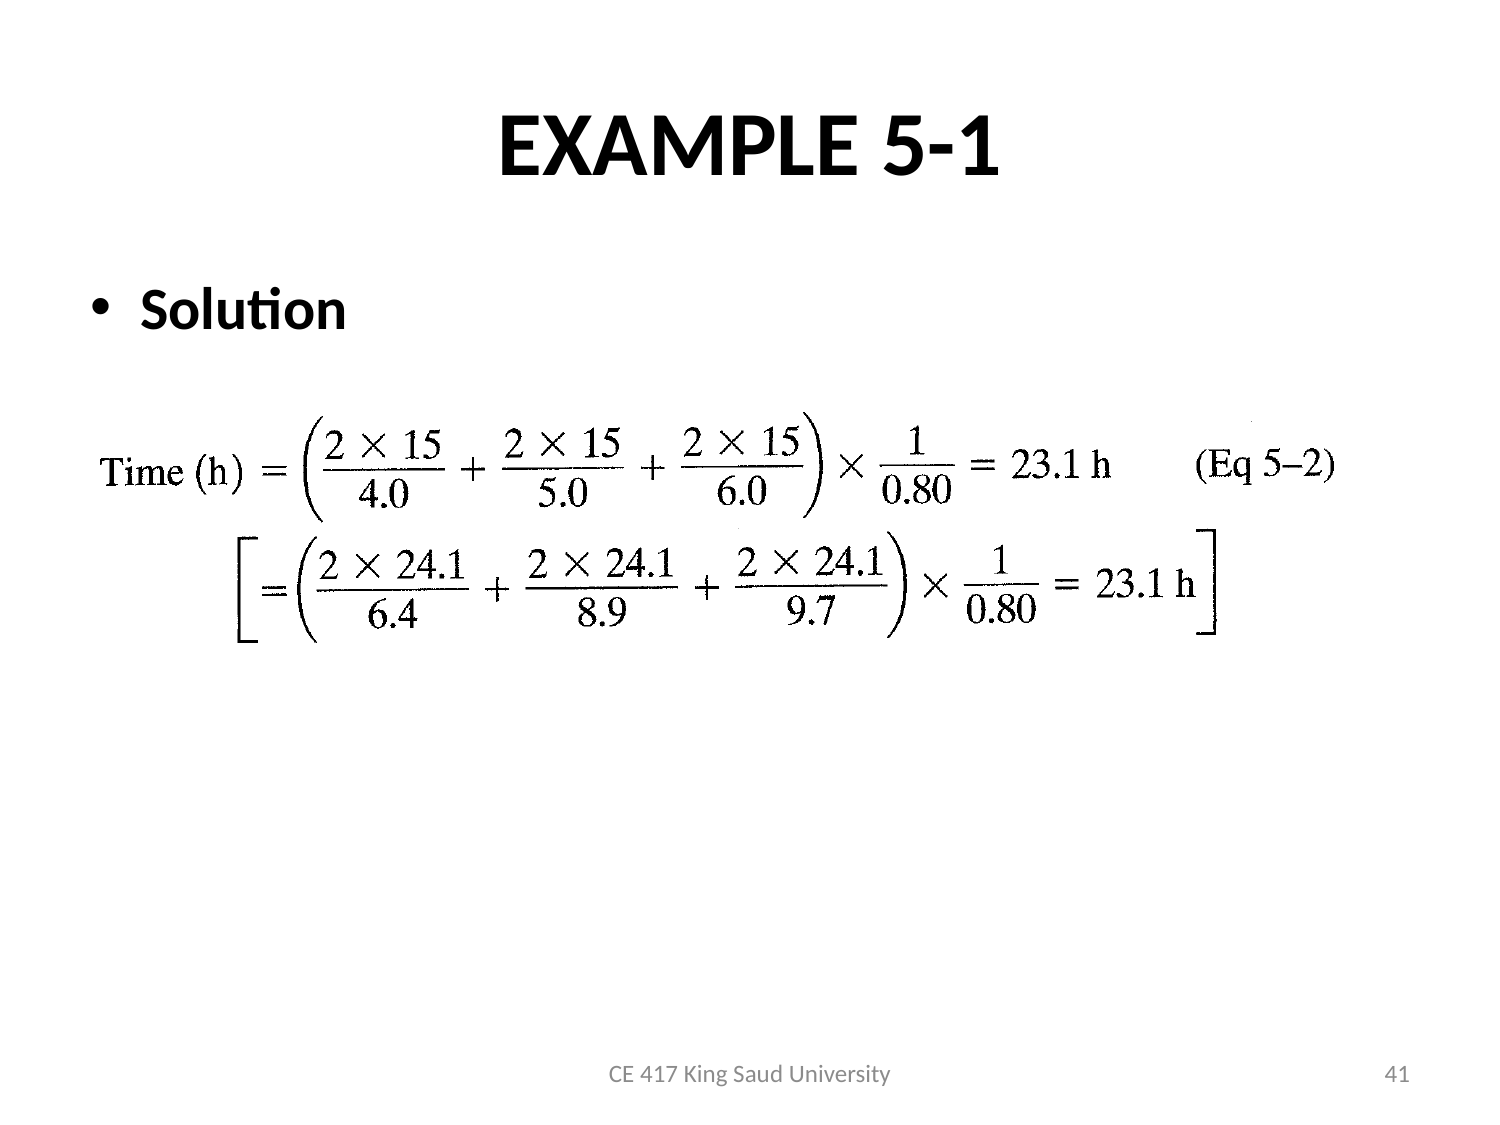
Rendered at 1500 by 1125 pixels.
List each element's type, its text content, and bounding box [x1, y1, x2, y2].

picture [99, 412, 1338, 653]
slide_number 41 [1074, 1042, 1425, 1103]
title EXAMPLE 5-1 [75, 45, 1425, 233]
list Solution [75, 262, 1425, 350]
footer CE 417 King Saud University [512, 1042, 988, 1103]
